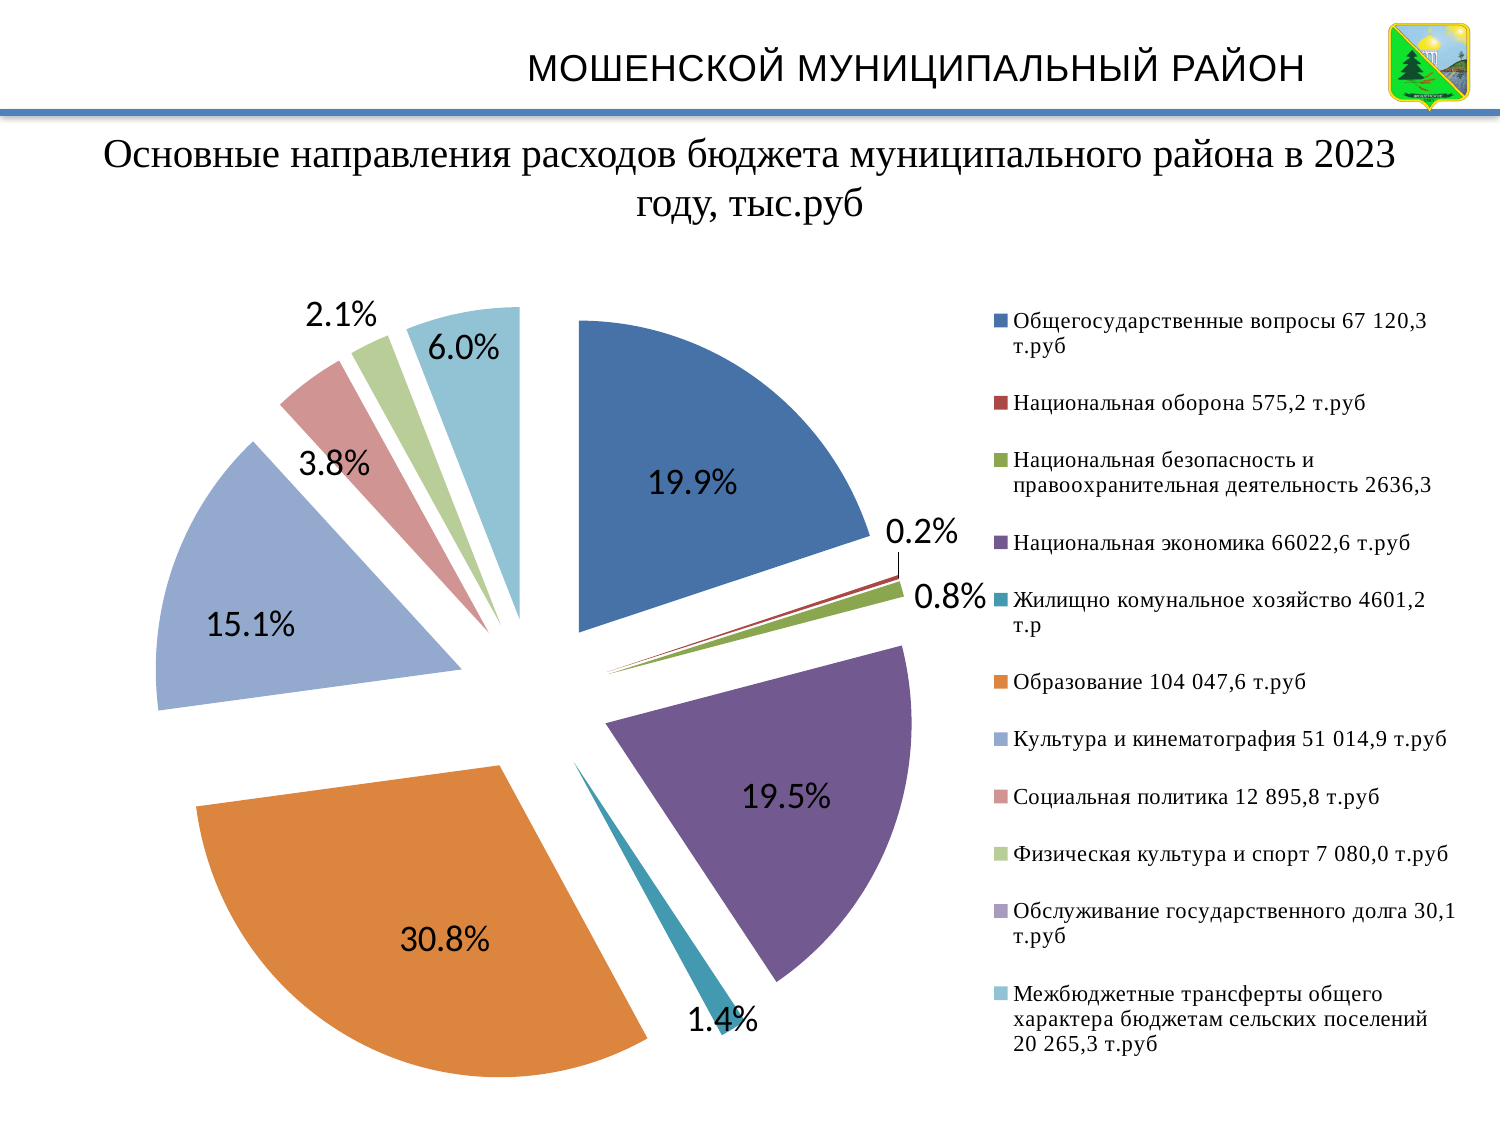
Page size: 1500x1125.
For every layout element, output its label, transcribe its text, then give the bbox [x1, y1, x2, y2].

picture [1387, 21, 1471, 113]
chart [74, 262, 1475, 1090]
title Основные направления расходов бюджета муниципального района в 2023 году, тыс.руб [75, 123, 1425, 233]
text_box МОШЕНСКОЙ МУНИЦИПАЛЬНЫЙ РАЙОН [512, 36, 1338, 97]
